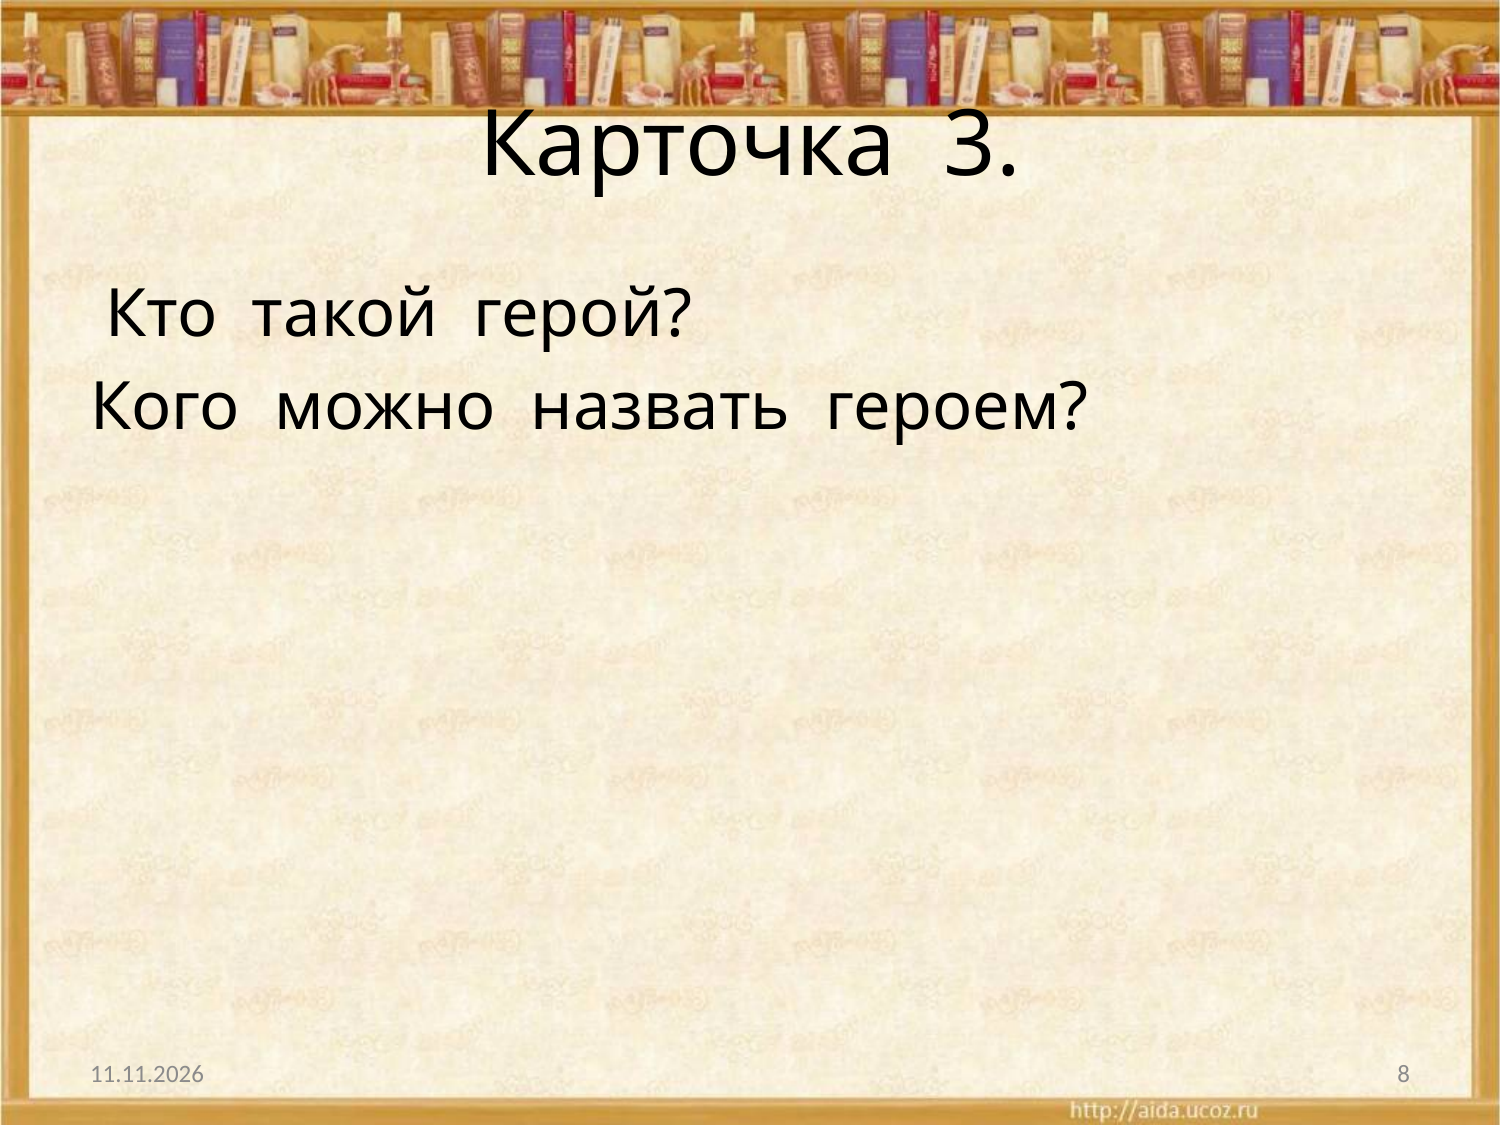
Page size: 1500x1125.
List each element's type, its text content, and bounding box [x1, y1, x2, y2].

list Кто такой герой? Кого можно назвать героем? [74, 262, 1426, 1006]
slide_number 8 [1074, 1042, 1425, 1103]
title Карточка 3. [74, 44, 1426, 233]
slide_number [75, 1042, 425, 1103]
picture [0, 0, 1500, 1125]
